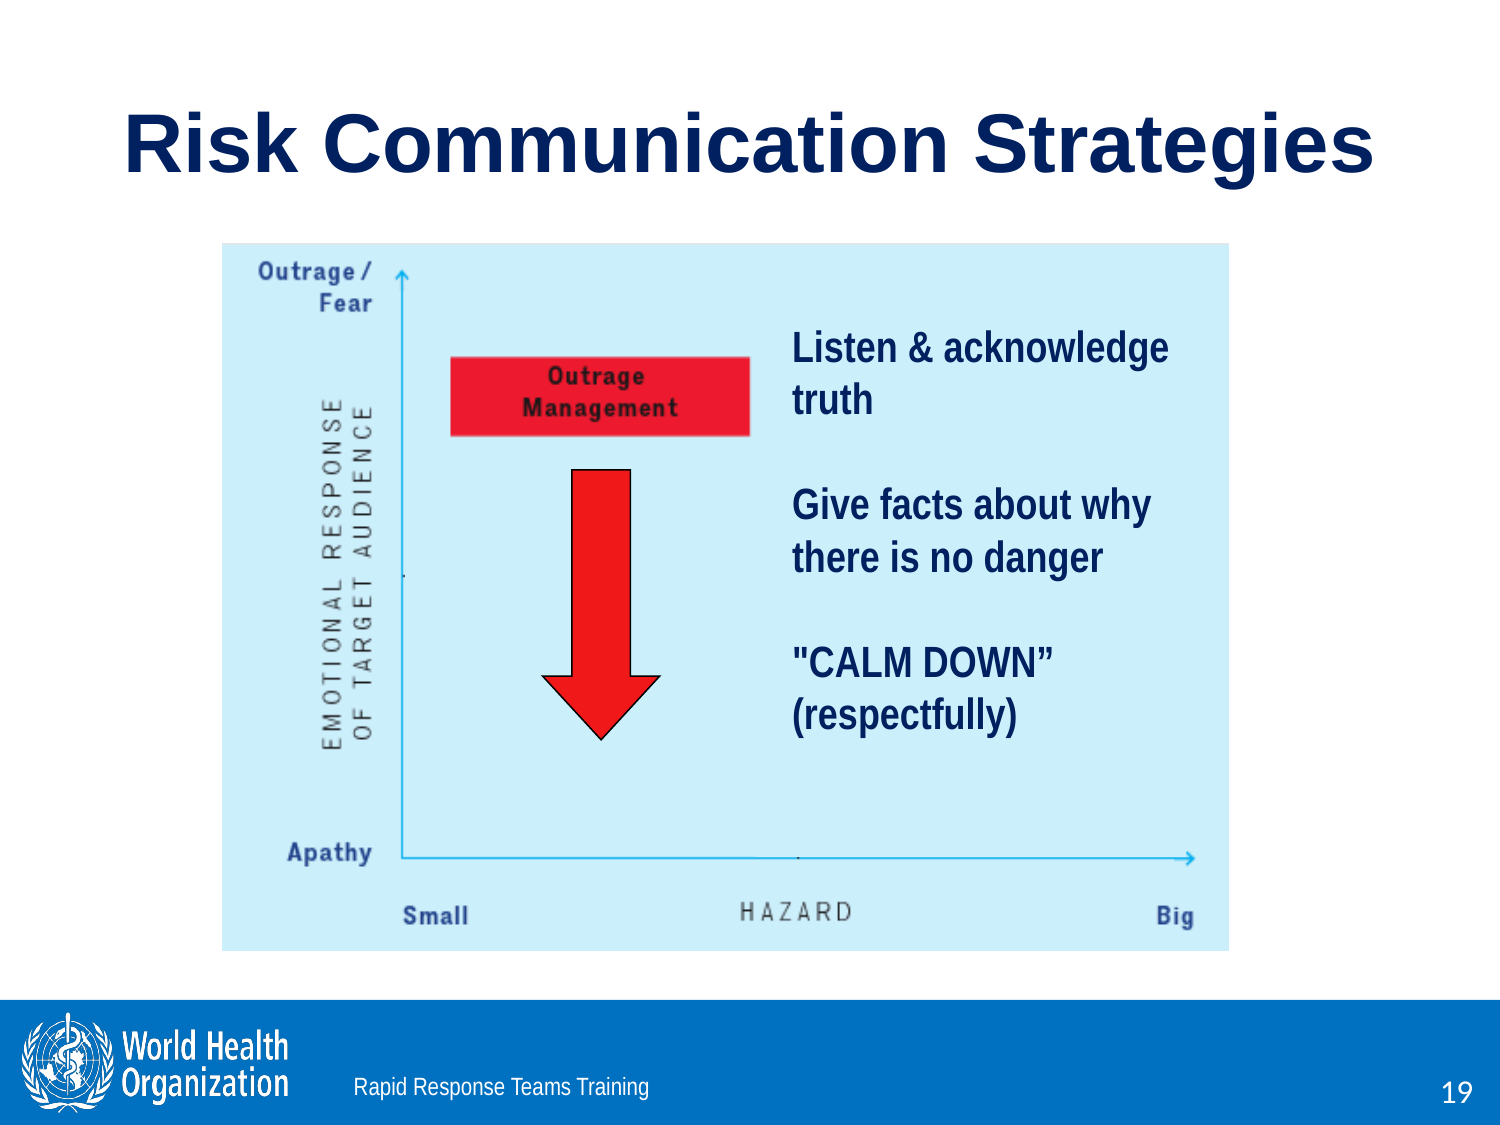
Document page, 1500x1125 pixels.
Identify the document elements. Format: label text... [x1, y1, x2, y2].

picture [222, 243, 1229, 952]
title Risk Communication Strategies [75, 45, 1425, 233]
picture [21, 1012, 288, 1113]
